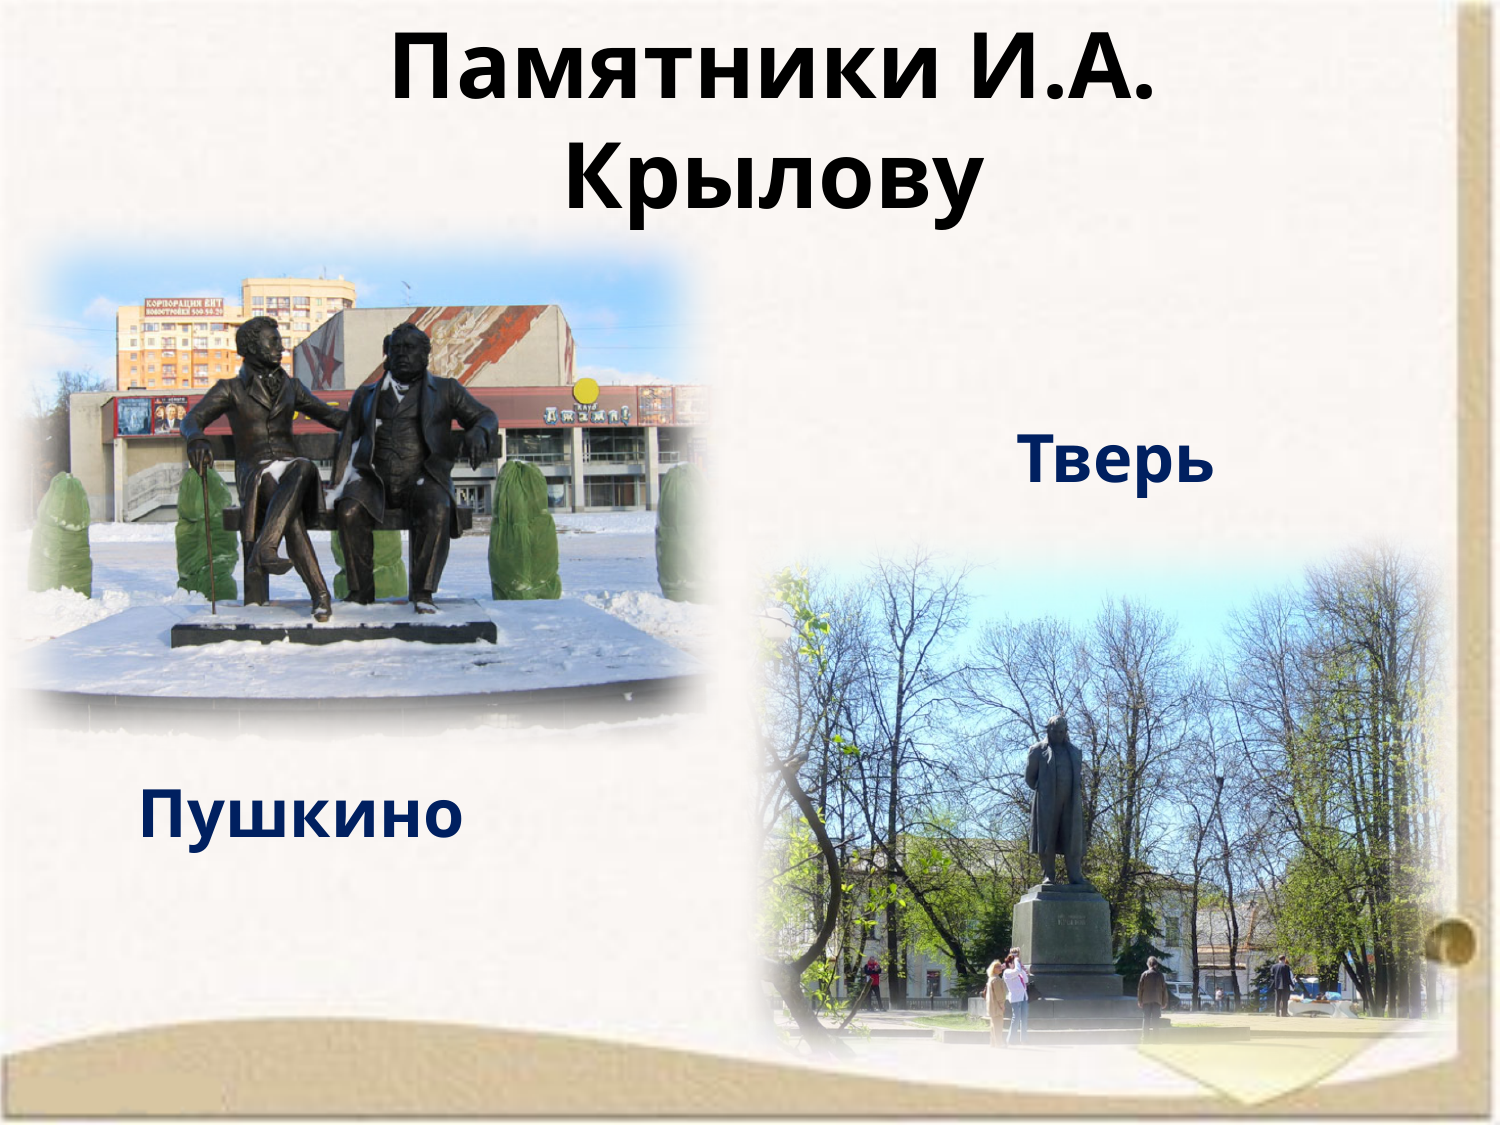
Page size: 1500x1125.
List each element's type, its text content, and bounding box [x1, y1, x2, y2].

text_box Памятники И.А. Крылову [230, 0, 1317, 235]
text_box Тверь [879, 408, 1353, 504]
picture [0, 0, 1500, 1125]
text_box Пушкино [112, 763, 491, 858]
